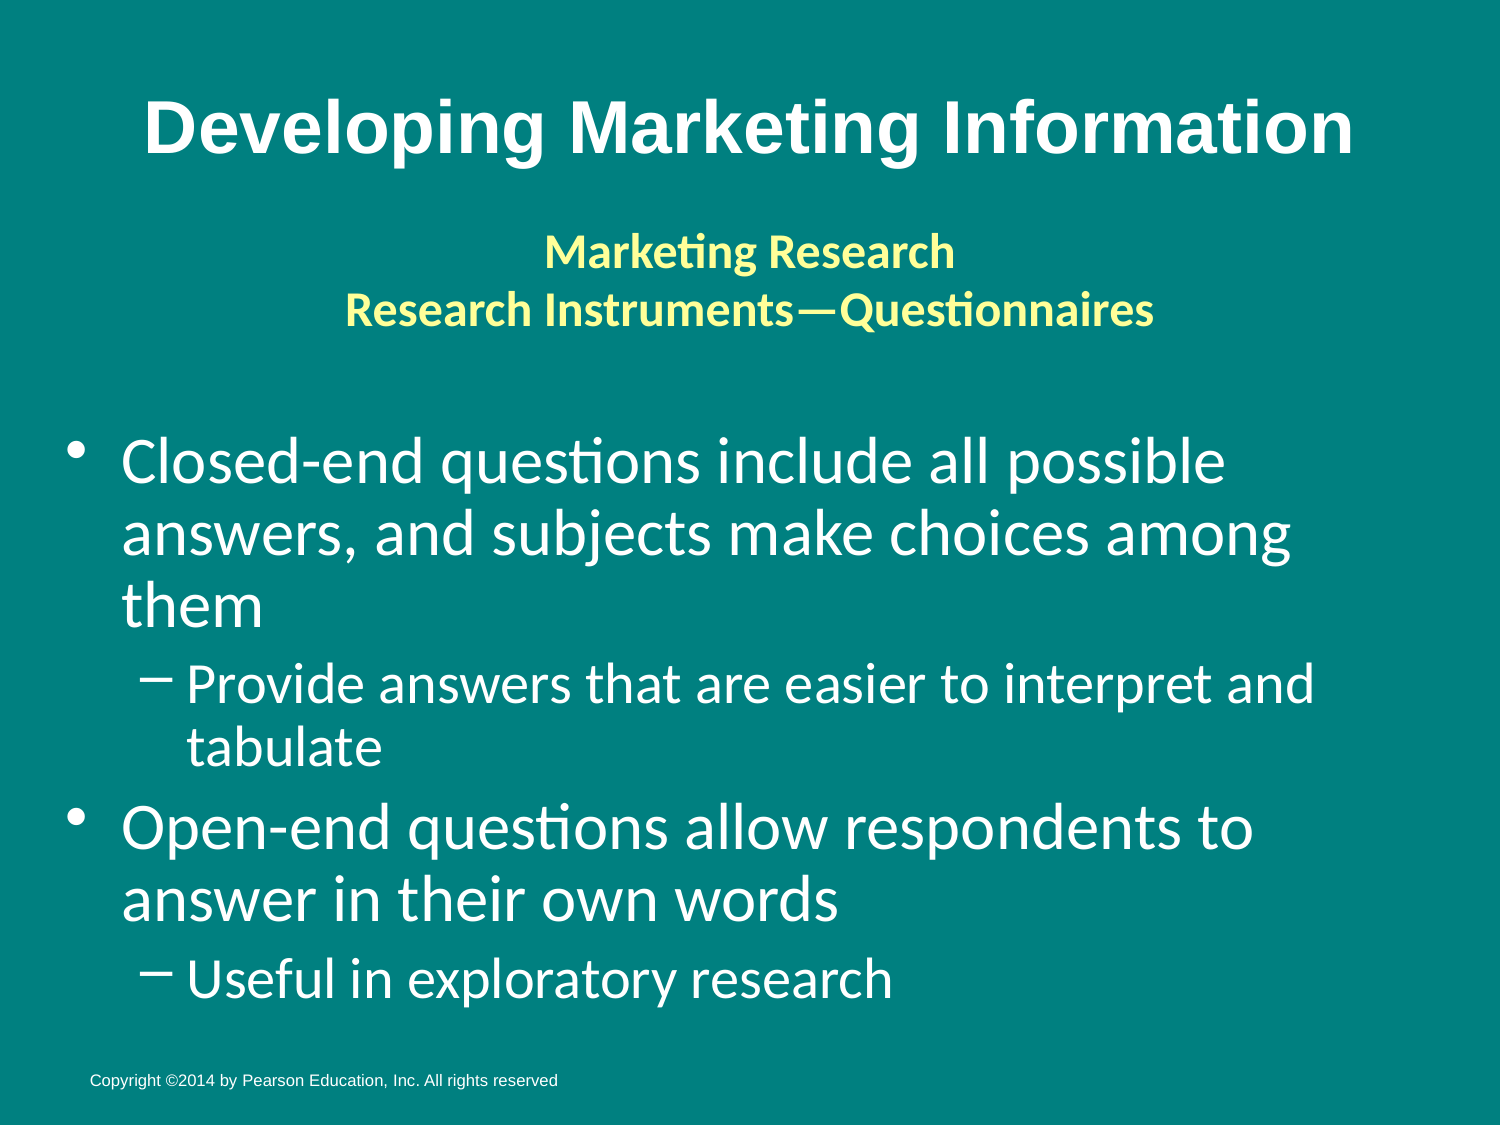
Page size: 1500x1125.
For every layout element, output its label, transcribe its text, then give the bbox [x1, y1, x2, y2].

text_box Copyright ©2014 by Pearson Education, Inc. All rights reserved [74, 1062, 825, 1098]
title Developing Marketing Information [112, 37, 1388, 212]
list Marketing Research Research Instruments—Questionnaires [0, 212, 1500, 301]
list Closed-end questions include all possible answers, and subjects make choices among them Provide answers that are easier to interpret and tabulate Open-end questions allow respondents to answer in their own words Useful in exploratory research [49, 324, 1388, 1063]
